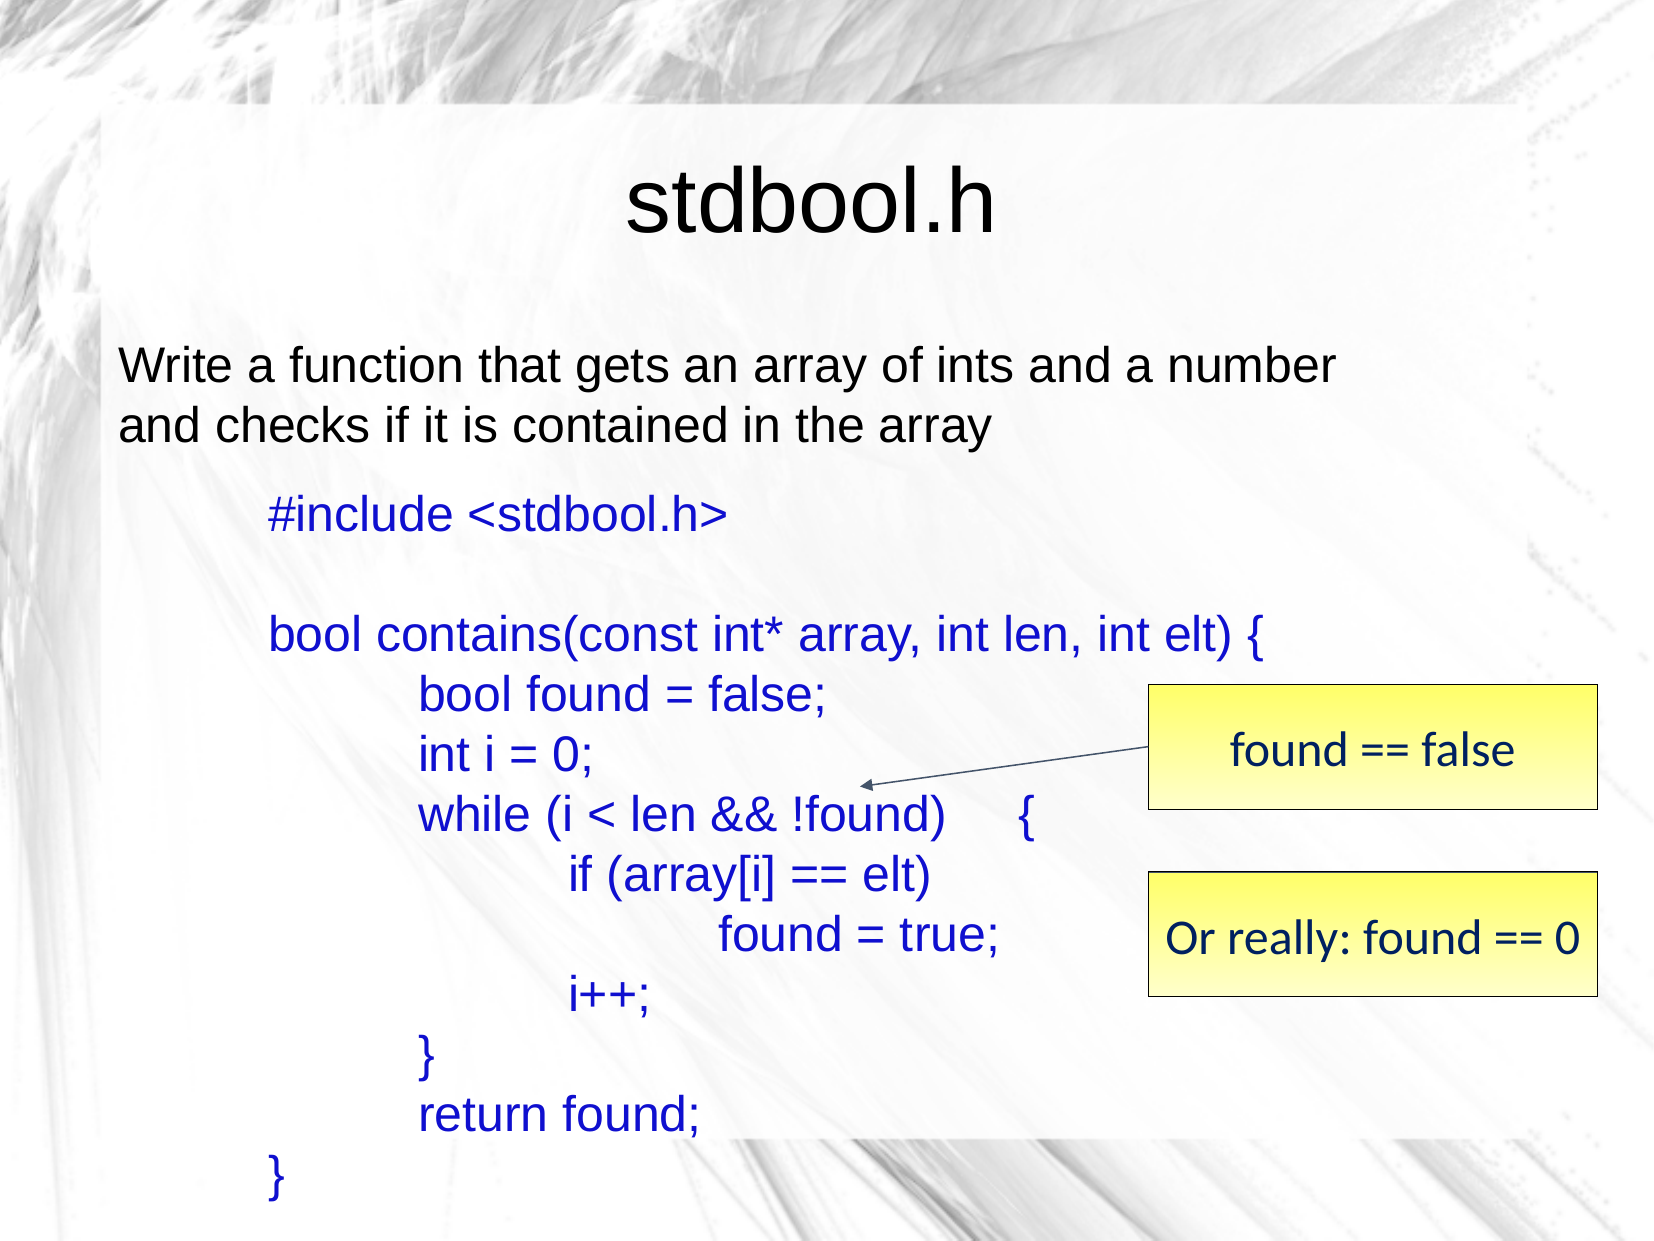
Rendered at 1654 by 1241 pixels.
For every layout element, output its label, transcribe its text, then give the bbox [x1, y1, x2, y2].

text_box found == false [1148, 684, 1598, 810]
text_box Or really: found == 0 [1148, 871, 1598, 997]
picture [0, 0, 1654, 1241]
title stdbool.h [118, 93, 1506, 299]
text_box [859, 746, 1149, 787]
list Write a function that gets an array of ints and a number and checks if it is contained in the array #include <stdbool.h> bool contains(const int* array, int len, int elt) { bool found = false; int i = 0; while (i < len && !found) { if (array[i] == elt) found = true; i++; } return found; } [118, 332, 1571, 1121]
